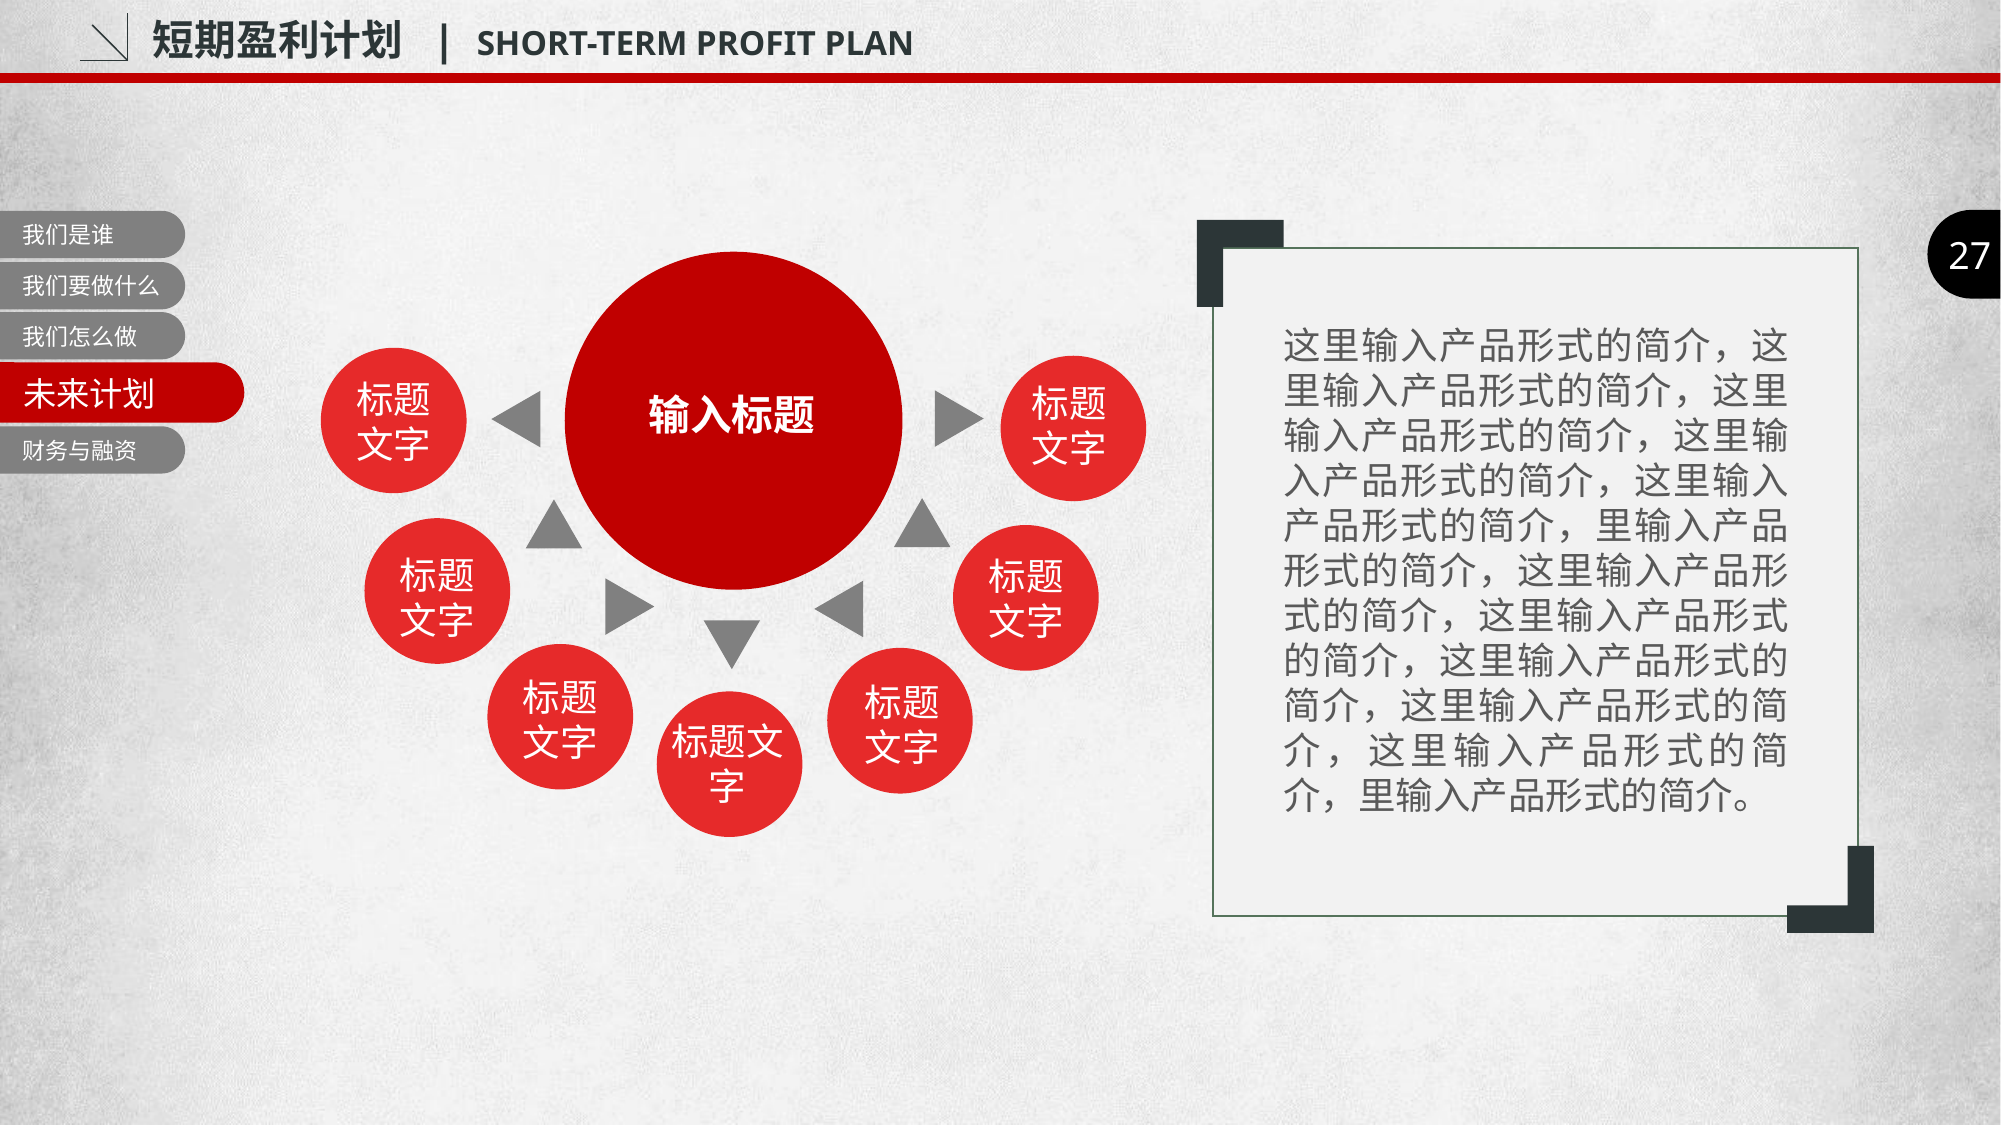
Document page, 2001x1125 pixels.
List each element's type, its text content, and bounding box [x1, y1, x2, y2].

text_box [525, 499, 559, 549]
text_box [992, 347, 1155, 510]
text_box [0, 259, 172, 310]
text_box 我们要做什么 [7, 262, 209, 310]
text_box 短期盈利计划 | SHORT-TERM PROFIT PLAN [137, 5, 1449, 73]
text_box [491, 390, 541, 448]
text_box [312, 339, 475, 502]
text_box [944, 516, 1108, 680]
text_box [648, 683, 811, 845]
text_box [1196, 219, 1284, 307]
text_box 我们是谁 [7, 210, 209, 258]
text_box [0, 310, 172, 362]
text_box 财务与融资 [7, 426, 209, 474]
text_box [356, 510, 518, 672]
text_box [0, 360, 231, 425]
text_box 27 [1933, 210, 2001, 299]
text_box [479, 635, 642, 798]
text_box [1787, 845, 1874, 933]
text_box 未来计划 [8, 365, 292, 421]
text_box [564, 251, 903, 590]
text_box [1212, 247, 1858, 916]
text_box [814, 599, 864, 638]
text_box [80, 12, 128, 61]
text_box [908, 498, 939, 548]
text_box [0, 424, 171, 476]
text_box [934, 390, 984, 447]
text_box [703, 620, 761, 670]
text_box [819, 640, 981, 802]
picture [0, 83, 2001, 1125]
text_box [1925, 228, 1933, 280]
text_box [605, 599, 655, 634]
text_box [0, 208, 172, 260]
text_box 这里输入产品形式的简介，这里输入产品形式的简介，这里输入产品形式的简介，这里输入产品形式的简介，这里输入产品形式的简介，里输入产品形式的简介，这里输入产品形式的简介，这里输入产品形式的简介，这里输入产品形式的简介，这里输入产品形式的简介，这里输入产品形式的简介，里输入产品形式的简介。 [1268, 314, 1804, 825]
text_box 我们怎么做 [7, 312, 209, 360]
picture [0, 0, 2001, 73]
